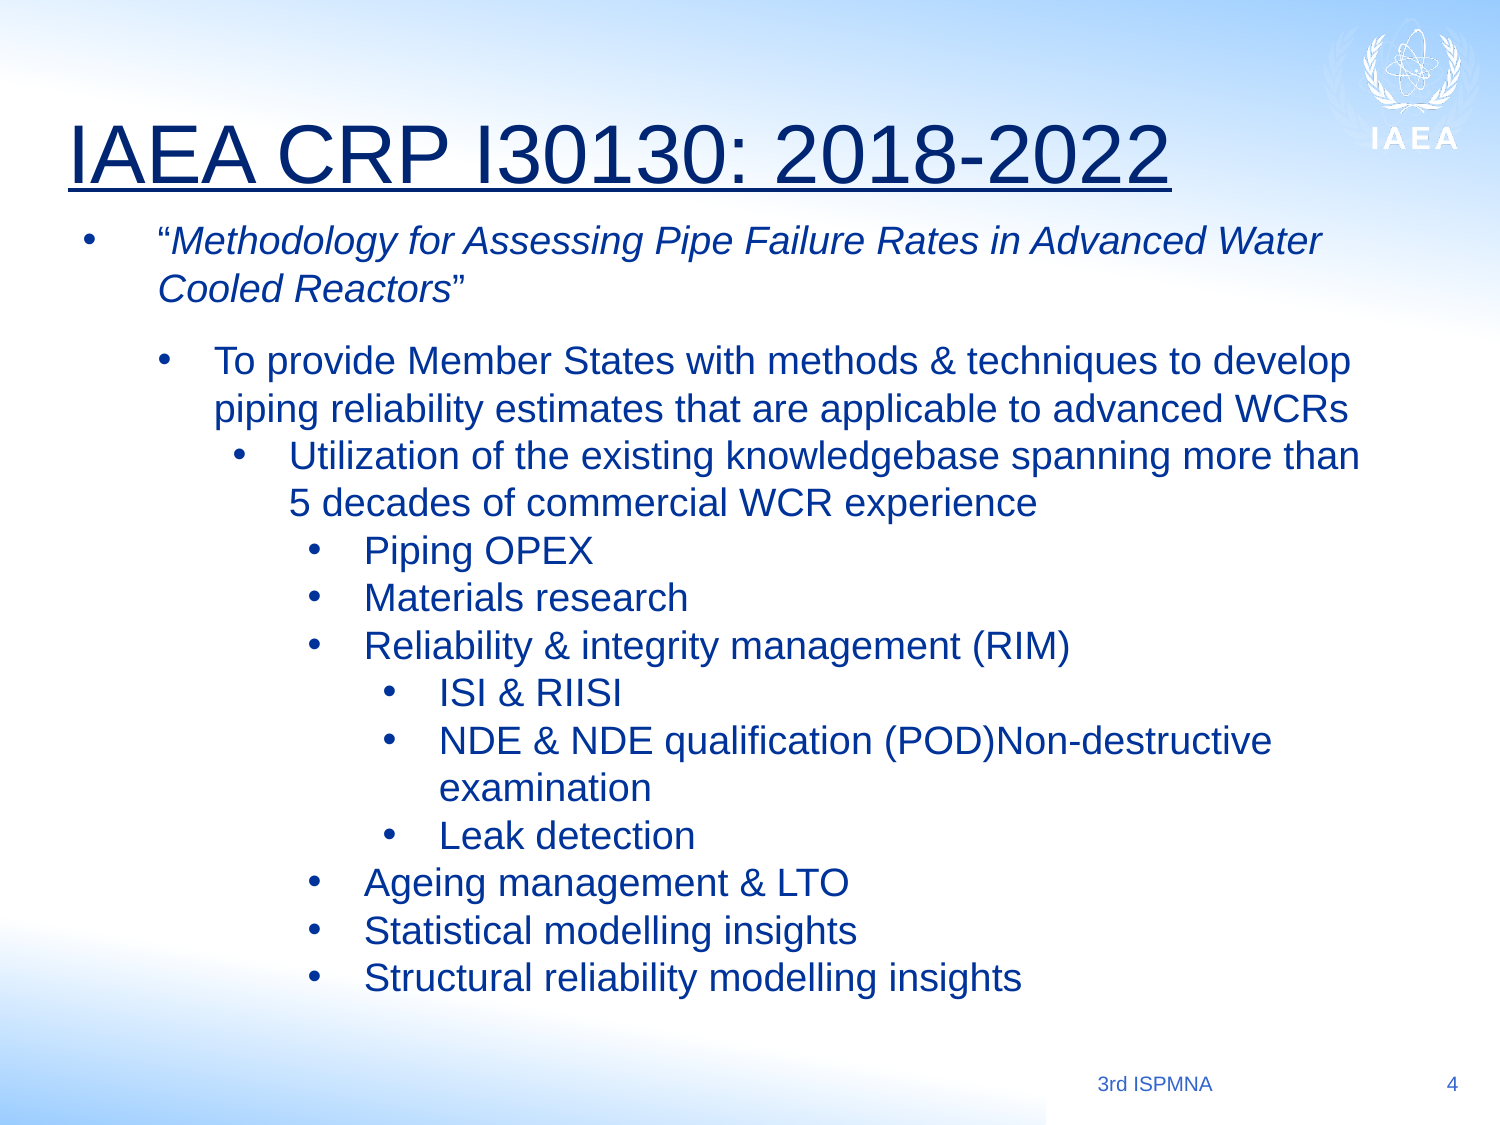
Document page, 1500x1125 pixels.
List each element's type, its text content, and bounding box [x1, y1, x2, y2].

text_box IAEA CRP I30130: 2018-2022 [53, 92, 1432, 207]
slide_number 4 [1389, 1063, 1474, 1112]
text_box “Methodology for Assessing Pipe Failure Rates in Advanced Water Cooled Reactors” To provide Member States with methods & techniques to develop piping reliability estimates that are applicable to advanced WCRs Utilization of the existing knowledgebase spanning more than 5 decades of commercial WCR experience Piping OPEX Materials research Reliability & integrity management (RIM) ISI & RIISI NDE & NDE qualification (POD)Non-destructive examination Leak detection Ageing management & LTO Statistical modelling insights Structural reliability modelling insights [67, 207, 1391, 1055]
footer 3rd ISPMNA [962, 1063, 1228, 1112]
picture [1303, 0, 1500, 172]
